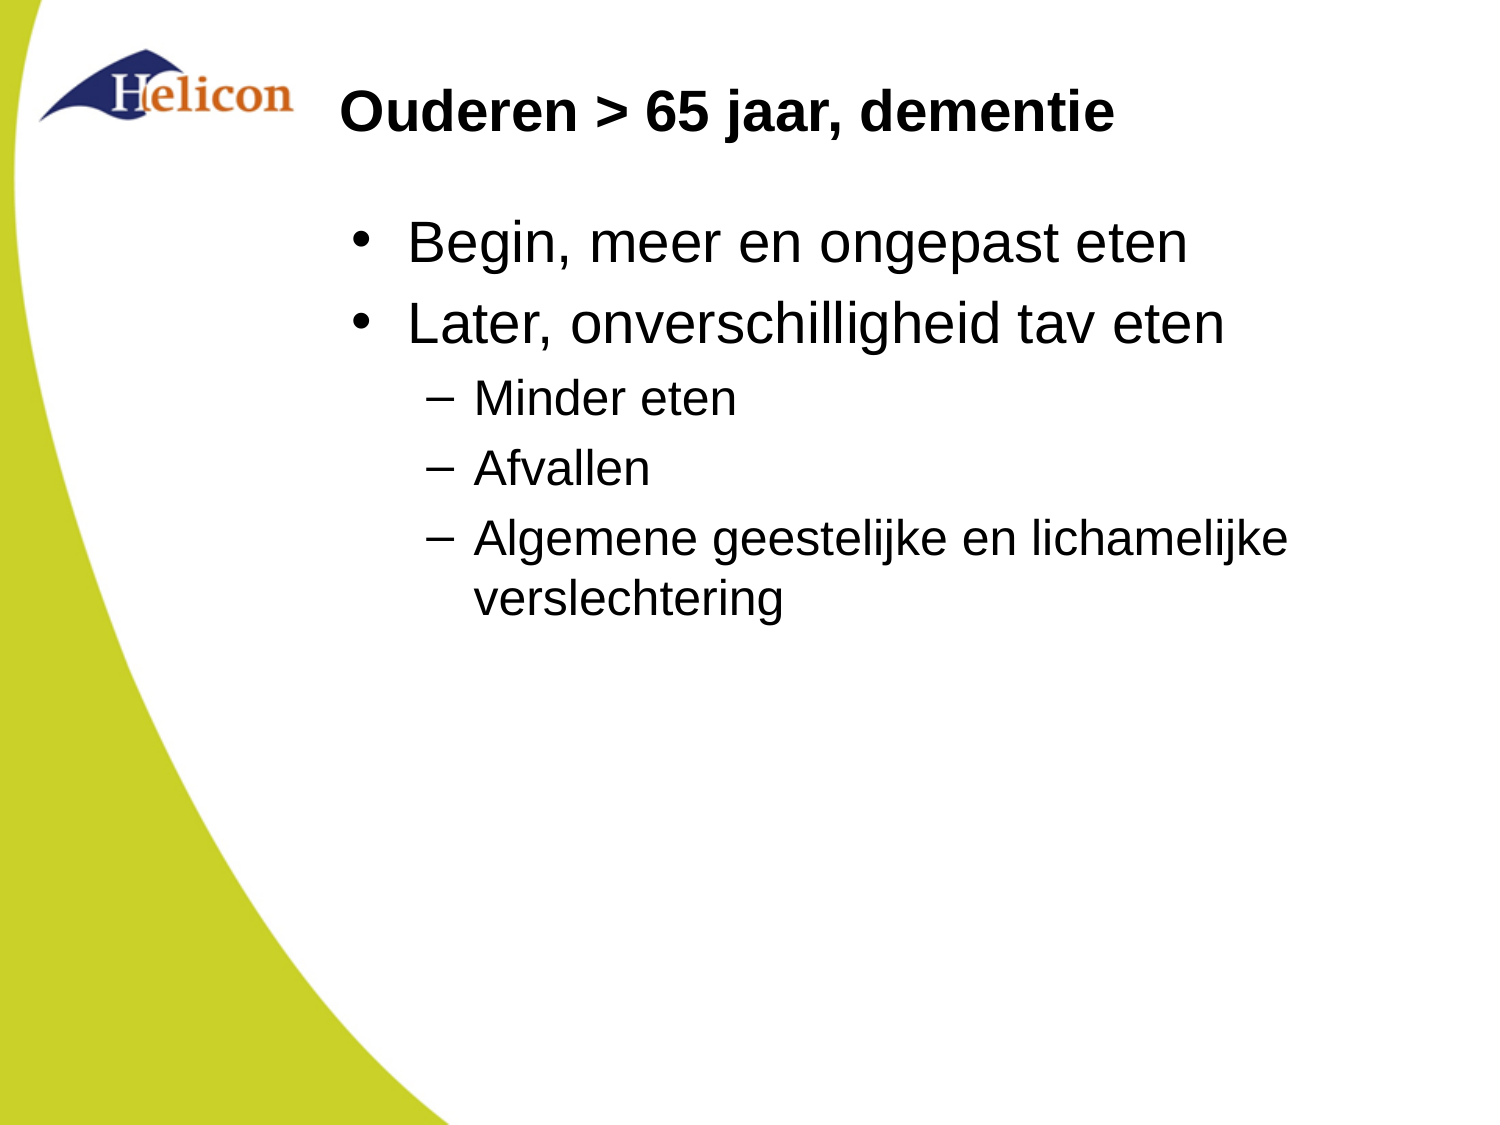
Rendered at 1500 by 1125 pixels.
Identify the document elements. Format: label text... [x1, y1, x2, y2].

list Begin, meer en ongepast eten Later, onverschilligheid tav eten Minder eten Afvallen Algemene geestelijke en lichamelijke verslechtering [336, 196, 1425, 1005]
title Ouderen > 65 jaar, dementie [324, 54, 1415, 161]
picture [0, 0, 1500, 1125]
